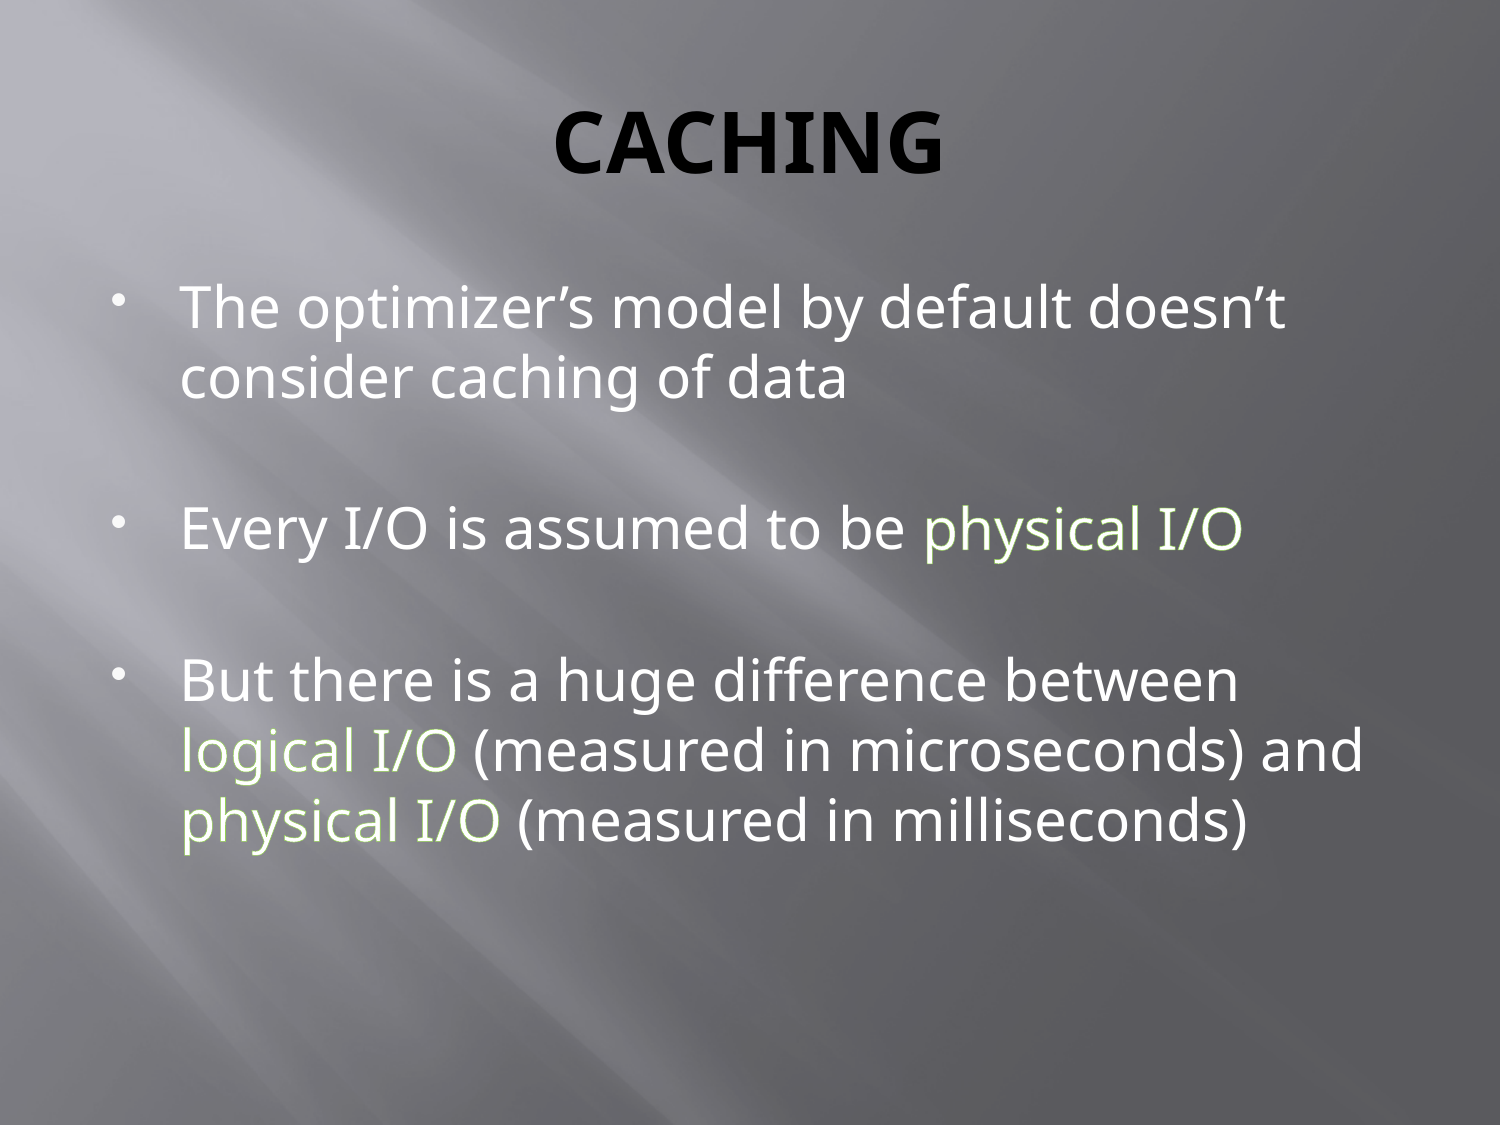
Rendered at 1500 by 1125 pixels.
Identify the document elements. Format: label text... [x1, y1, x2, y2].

list The optimizer’s model by default doesn’t consider caching of data Every I/O is assumed to be physical I/O But there is a huge difference between logical I/O (measured in microseconds) and physical I/O (measured in milliseconds) [75, 262, 1425, 1035]
title CACHING [75, 45, 1425, 233]
